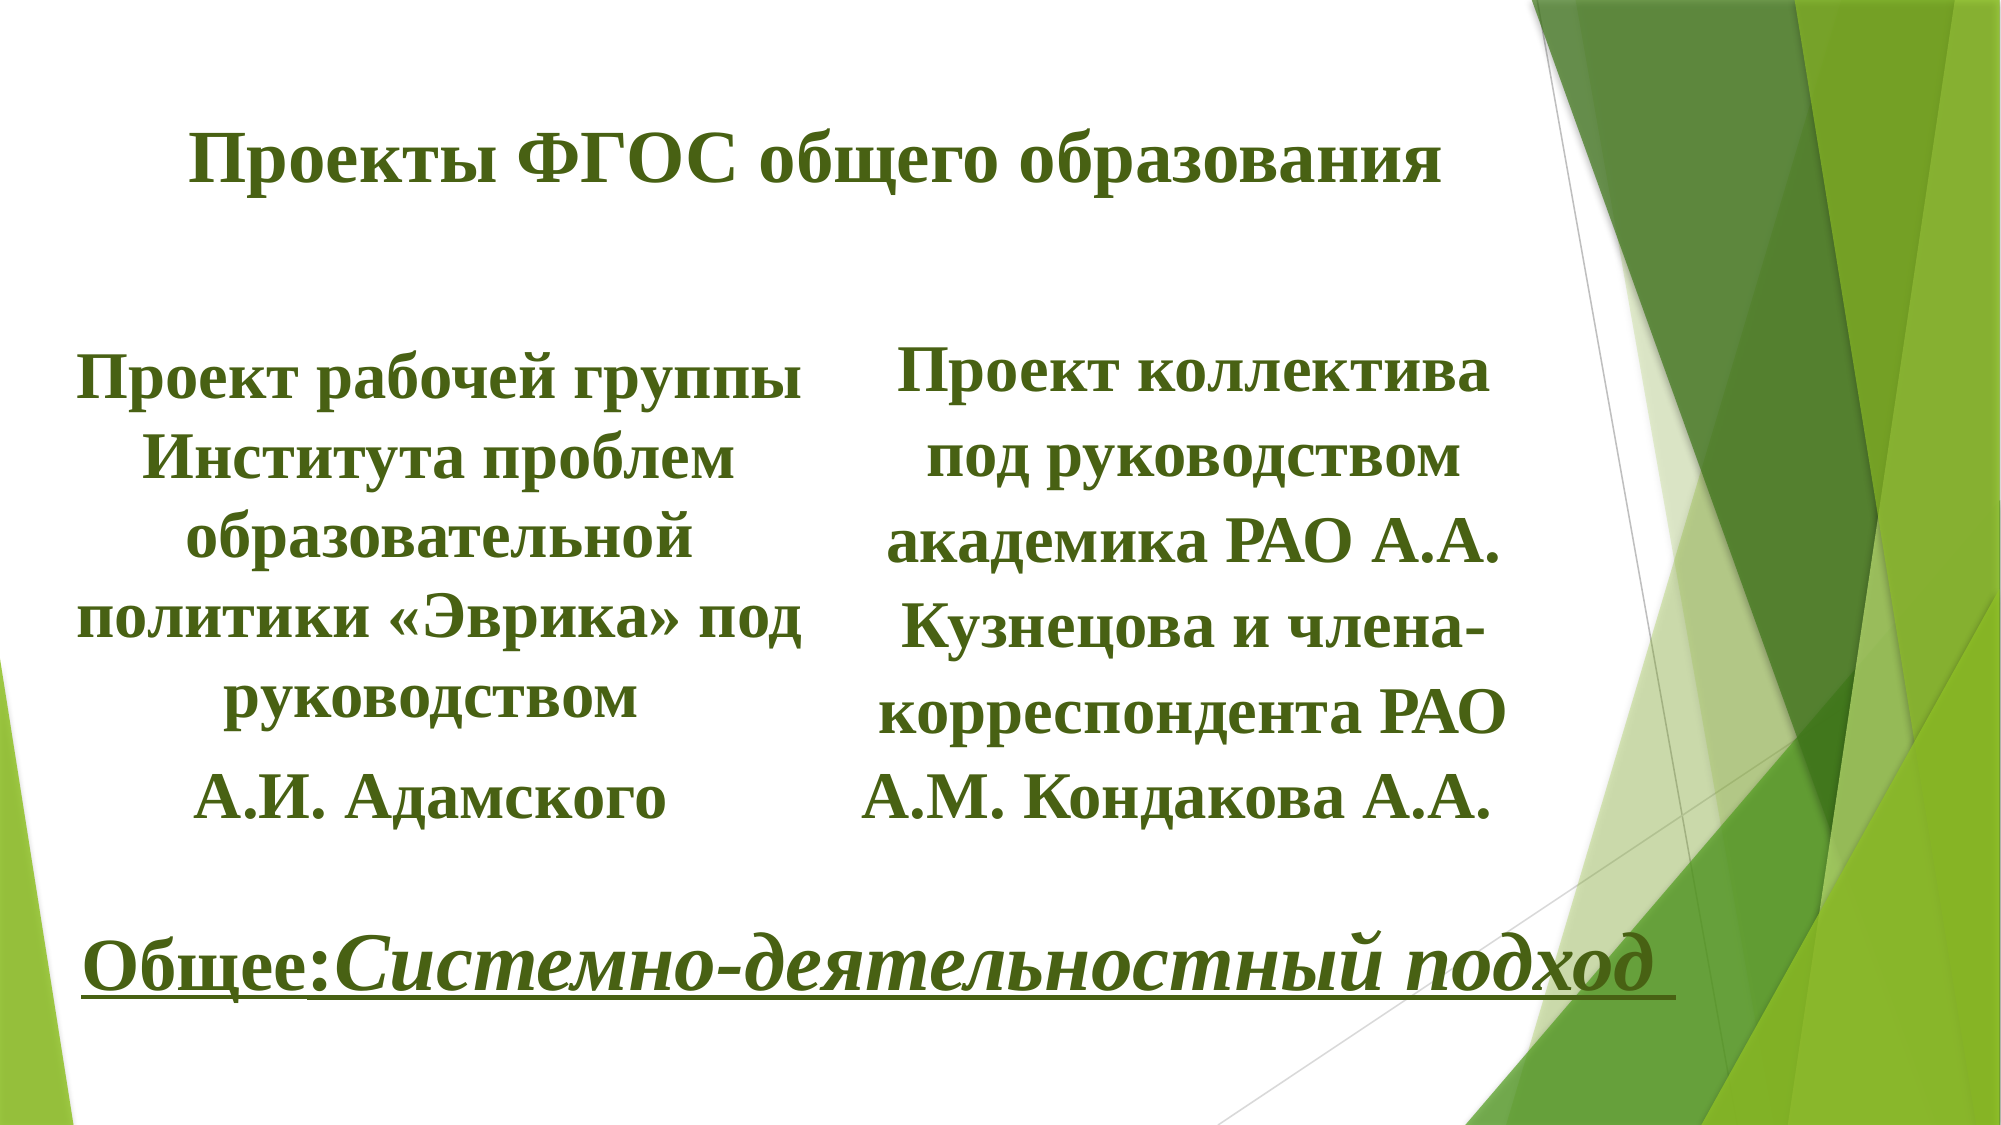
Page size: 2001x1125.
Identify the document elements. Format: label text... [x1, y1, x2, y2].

title Проекты ФГОС общего образования [111, 99, 1522, 257]
list Проект рабочей группы Института проблем образовательной политики «Эврика» под руководством А.И. Адамского [44, 235, 835, 840]
list Общее:Системно-деятельностный подход [62, 900, 1695, 992]
list Проект коллектива под руководством академика РАО А.А. Кузнецова и члена-корреспондента РАО А.М. Кондакова А.А. [834, 257, 1554, 840]
